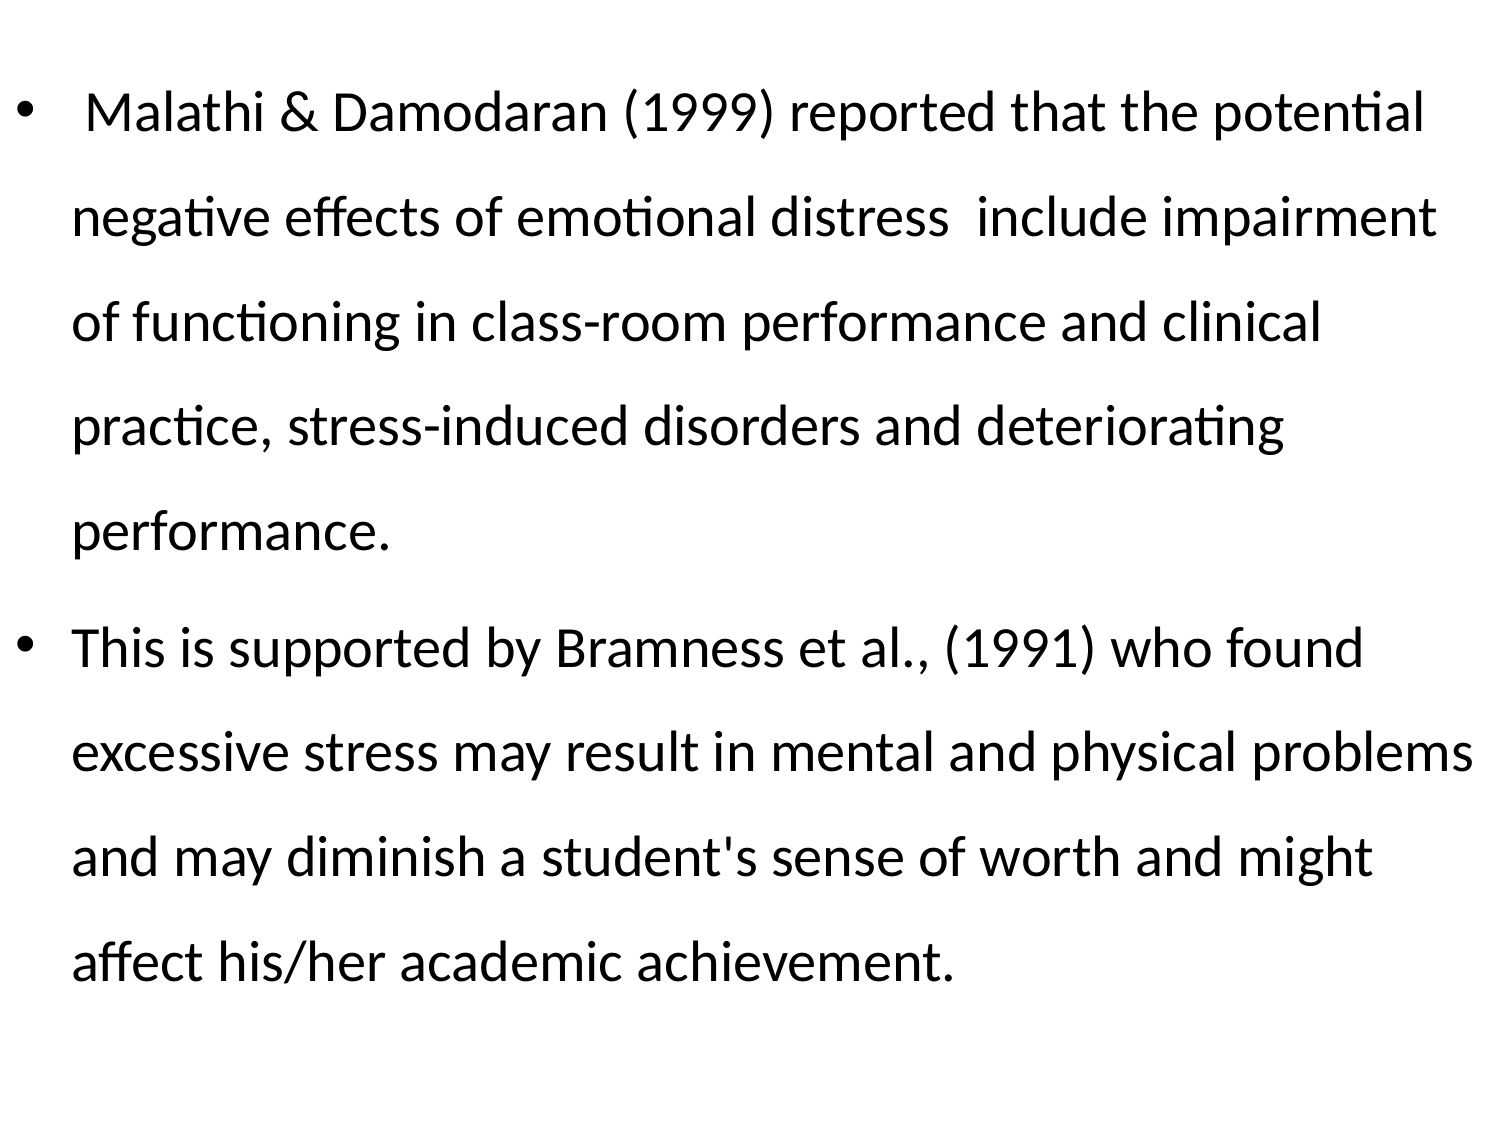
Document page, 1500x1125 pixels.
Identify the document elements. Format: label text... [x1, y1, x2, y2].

list Malathi & Damodaran (1999) reported that the potential negative effects of emotional distress include impairment of functioning in class-room performance and clinical practice, stress-induced disorders and deteriorating performance. This is supported by Bramness et al., (1991) who found excessive stress may result in mental and physical problems and may diminish a student's sense of worth and might affect his/her academic achievement. [0, 30, 1500, 1125]
